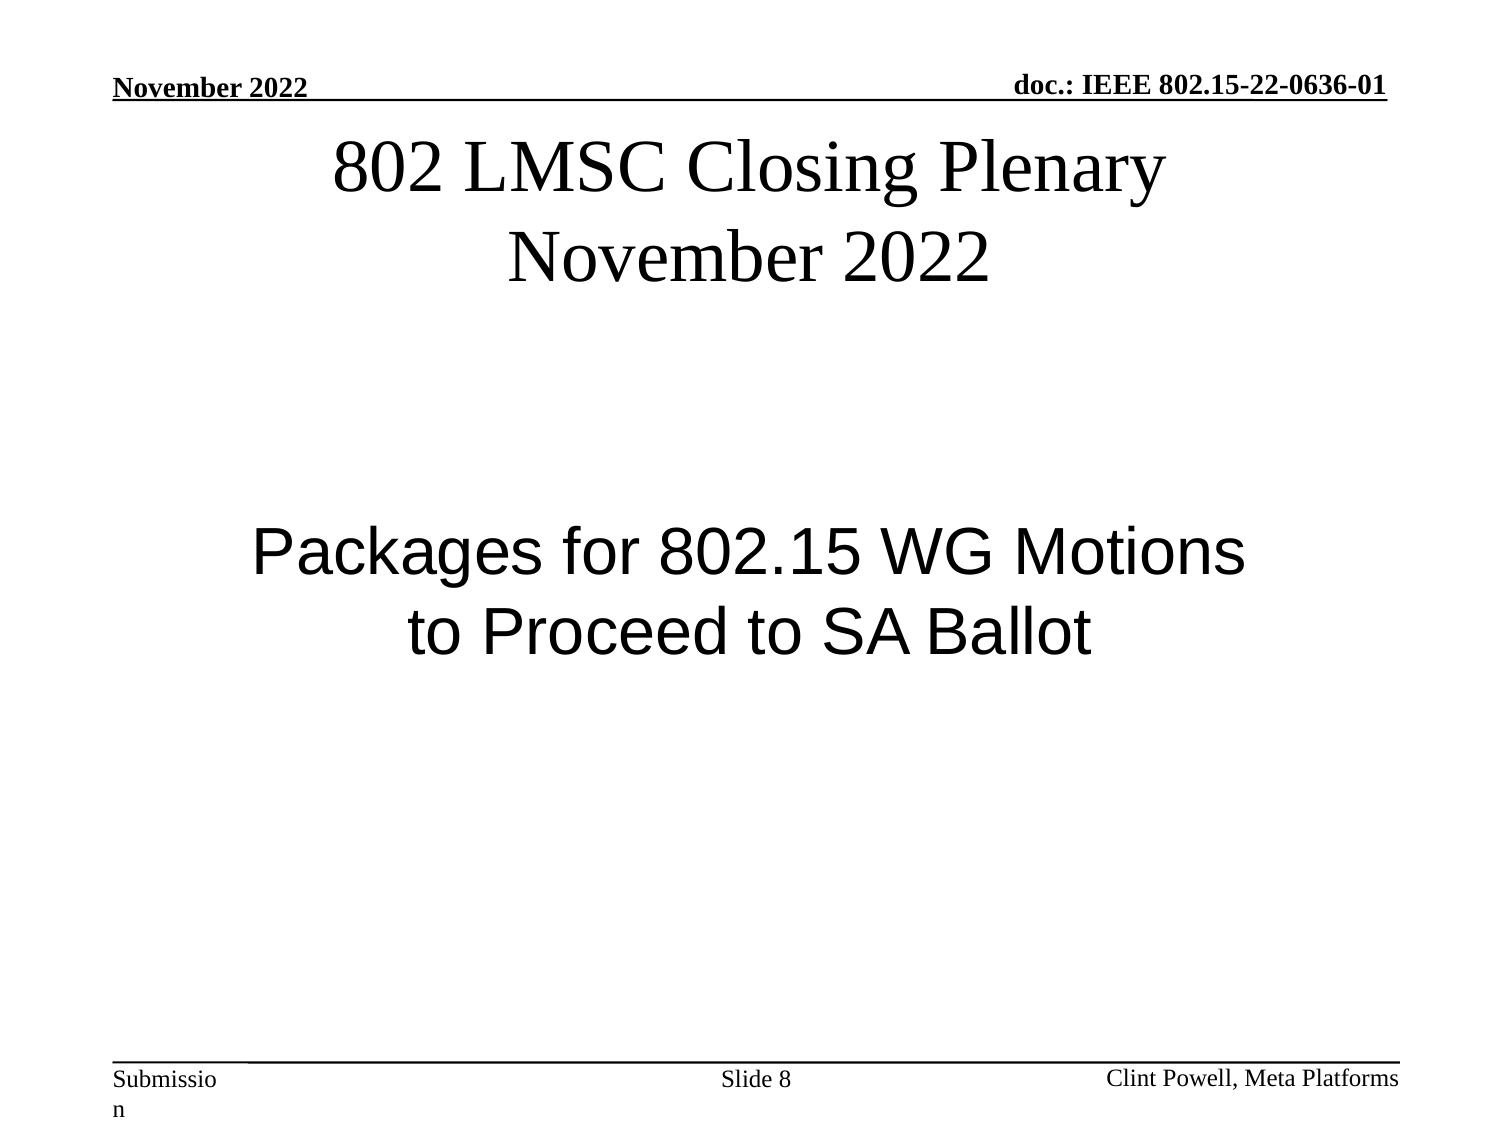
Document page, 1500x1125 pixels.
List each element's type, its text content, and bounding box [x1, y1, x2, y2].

slide_number Slide 8 [712, 1062, 800, 1093]
subtitle Packages for 802.15 WG Motions to Proceed to SA Ballot [225, 500, 1275, 788]
title 802 LMSC Closing Plenary November 2022 [112, 112, 1388, 300]
